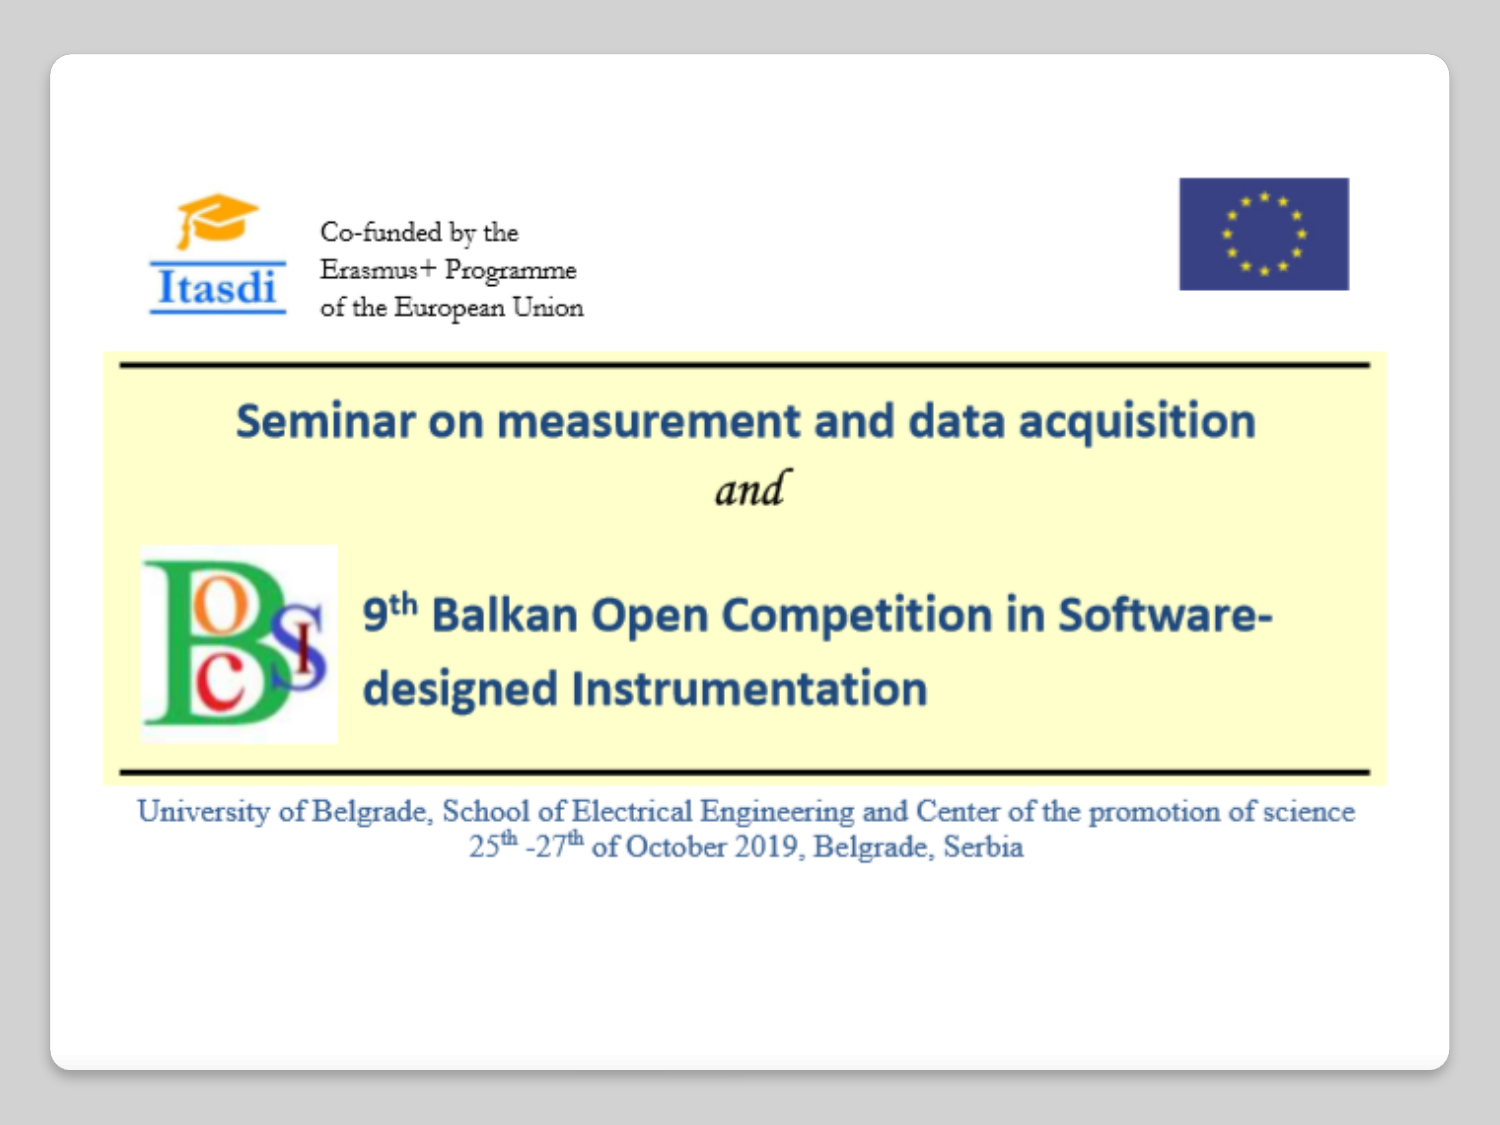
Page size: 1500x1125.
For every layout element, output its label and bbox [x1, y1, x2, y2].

picture [62, 137, 1428, 884]
